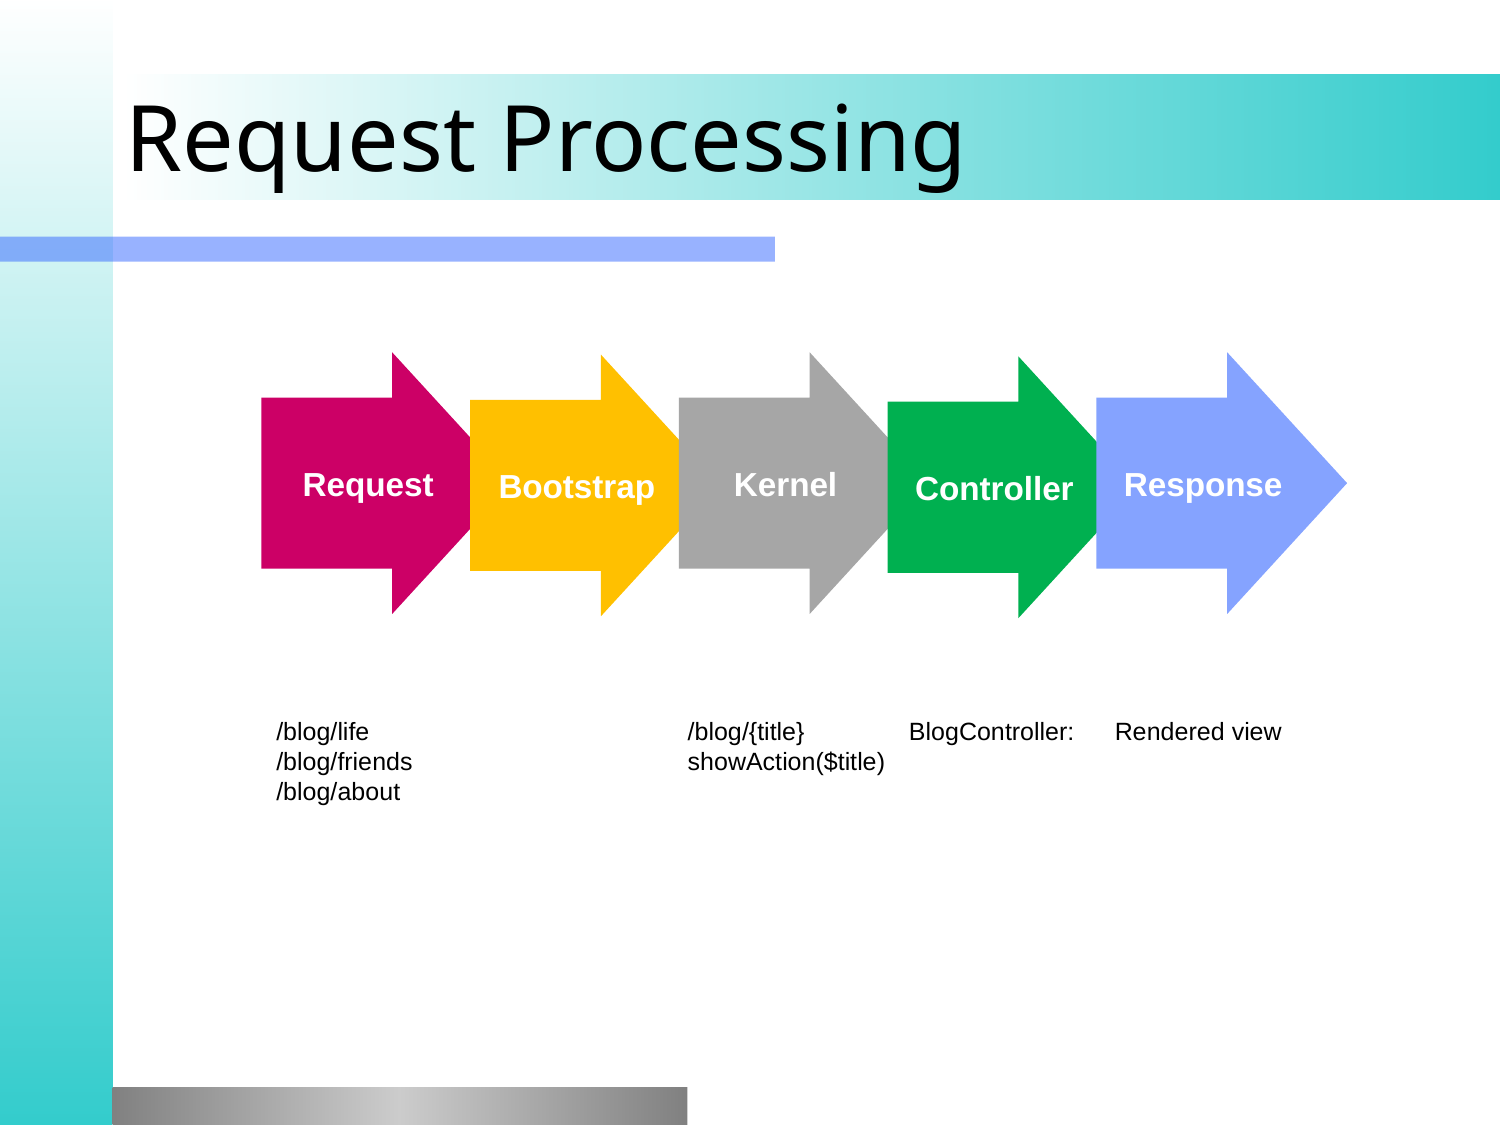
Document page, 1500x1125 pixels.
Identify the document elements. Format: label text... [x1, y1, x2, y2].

text_box Response [1096, 352, 1348, 614]
text_box Kernel [678, 352, 887, 614]
title Request Processing [110, 40, 1386, 229]
text_box Request [261, 352, 470, 614]
text_box Bootstrap [470, 354, 678, 617]
text_box Controller [887, 356, 1096, 619]
text_box /blog/life /blog/{title} BlogController: Rendered view /blog/friends showAction($title) /blog/about [261, 707, 1348, 813]
